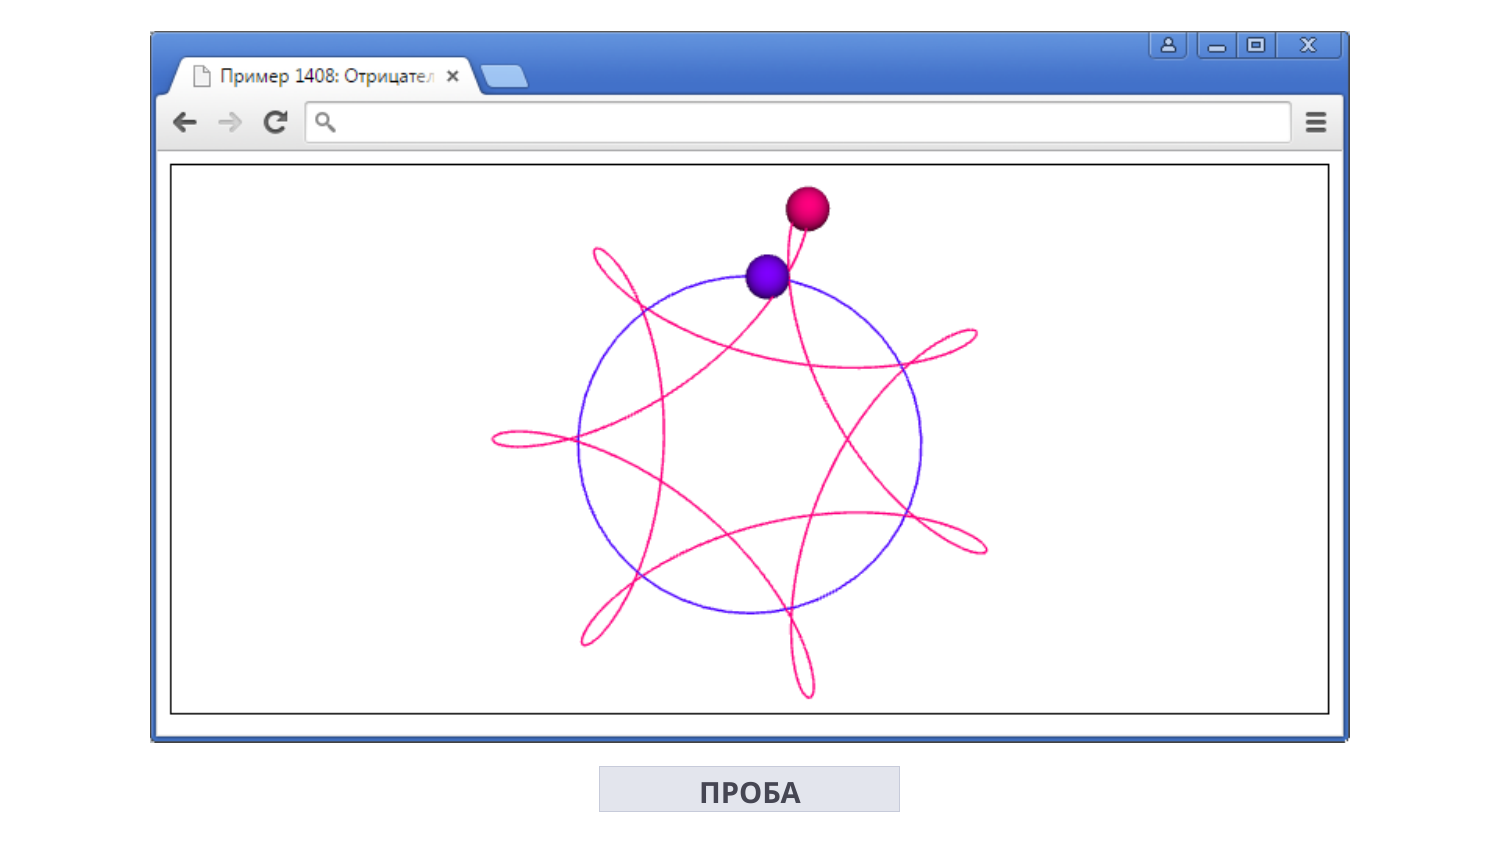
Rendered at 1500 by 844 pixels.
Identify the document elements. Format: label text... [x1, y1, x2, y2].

text_box ПРОБА [599, 766, 900, 812]
picture [149, 31, 1351, 744]
